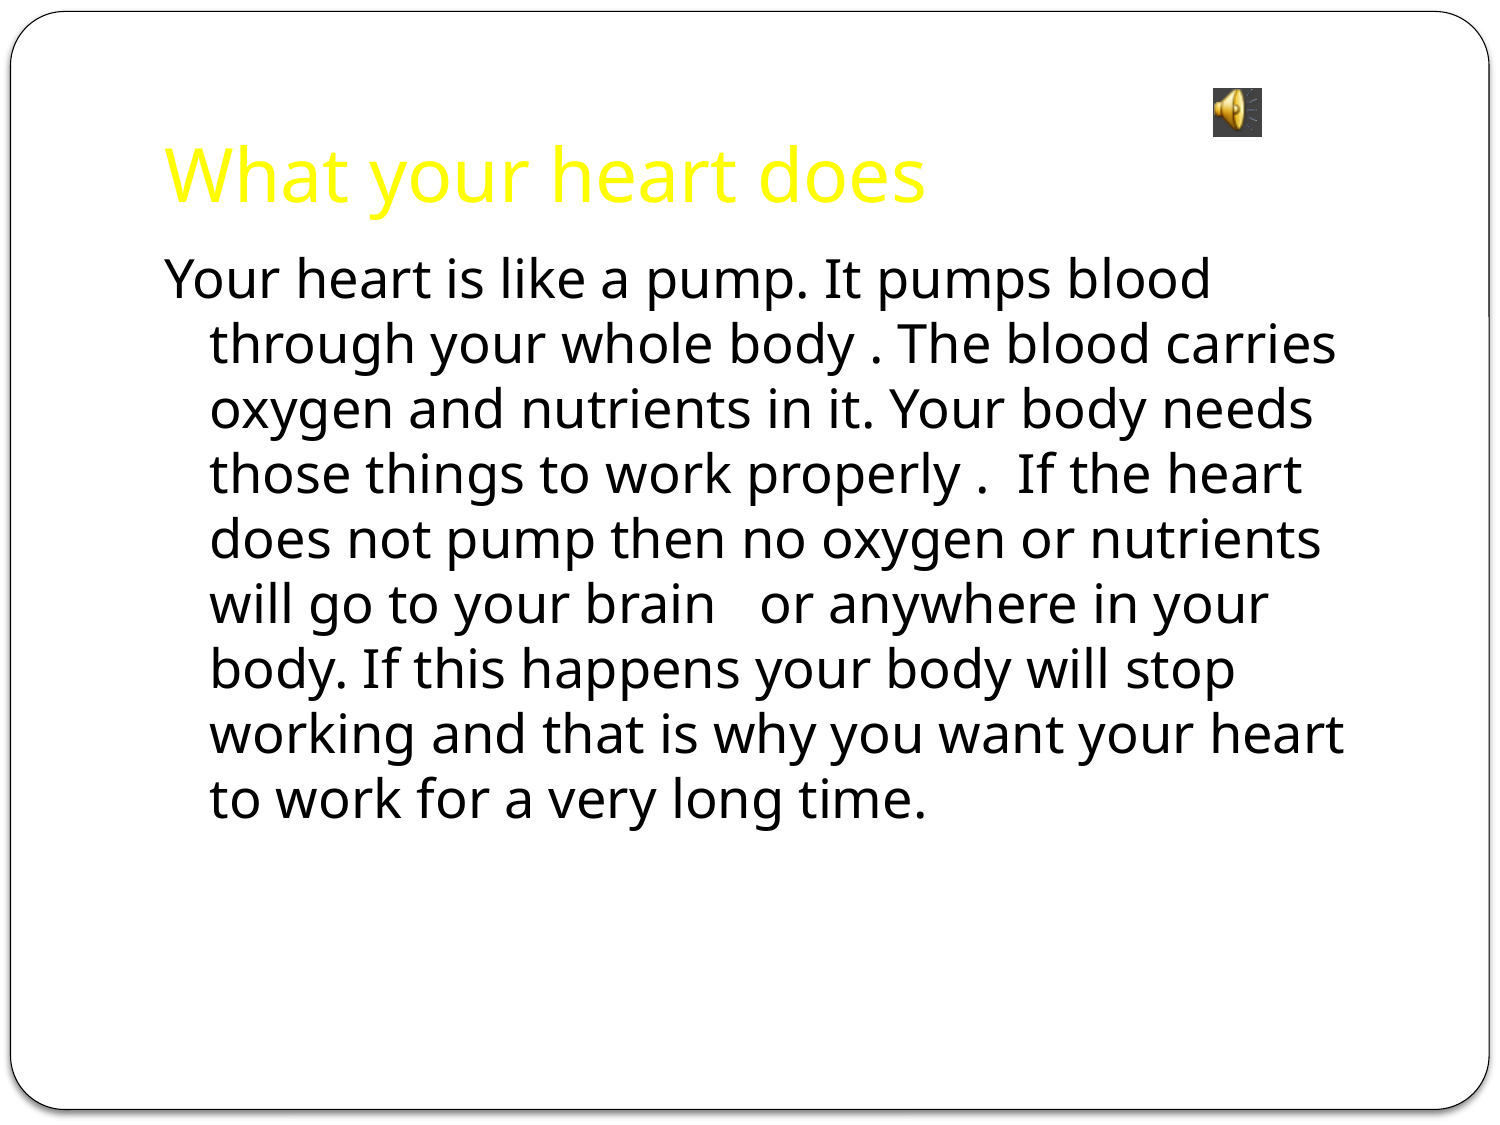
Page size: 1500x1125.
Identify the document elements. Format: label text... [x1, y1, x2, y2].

title What your heart does [150, 45, 1425, 233]
list Your heart is like a pump. It pumps blood through your whole body . The blood carries oxygen and nutrients in it. Your body needs those things to work properly . If the heart does not pump then no oxygen or nutrients will go to your brain or anywhere in your body. If this happens your body will stop working and that is why you want your heart to work for a very long time. [150, 237, 1425, 988]
picture [1212, 87, 1263, 138]
